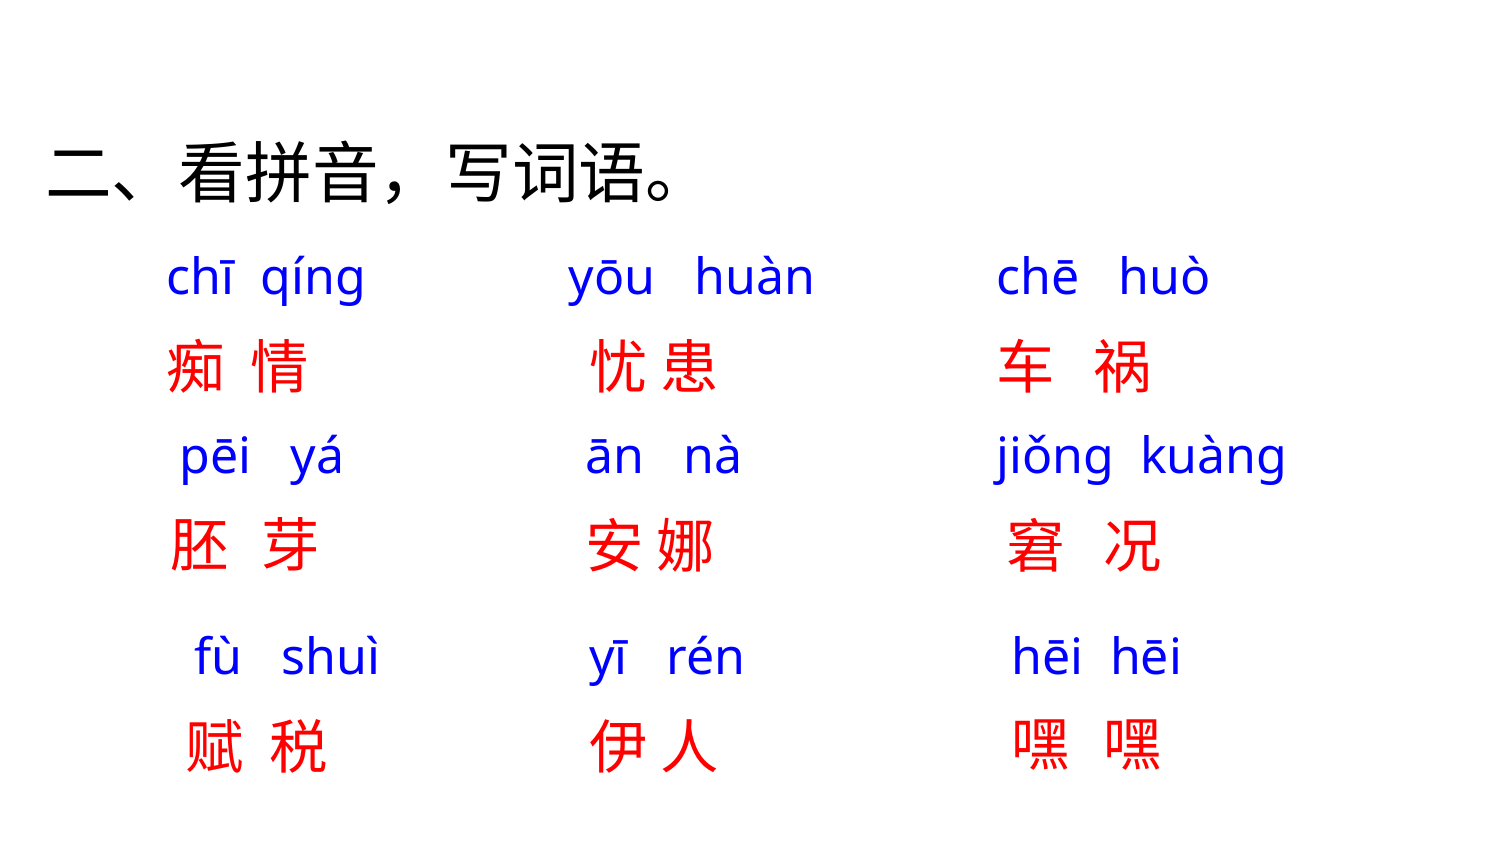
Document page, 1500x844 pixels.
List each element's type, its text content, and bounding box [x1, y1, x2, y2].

text_box 胚 芽 [155, 491, 402, 590]
text_box hēi hēi [997, 617, 1306, 693]
text_box chē huò [981, 237, 1291, 312]
text_box jiǒng kuàng [981, 415, 1321, 491]
text_box 二、看拼音，写词语。 [30, 123, 1116, 218]
text_box ān nà [570, 415, 930, 491]
text_box yōu huàn [554, 237, 864, 312]
text_box fù shuì [167, 617, 477, 693]
text_box chī qíng [151, 237, 461, 312]
text_box pēi yá [151, 415, 461, 491]
text_box 车 祸 [981, 322, 1213, 408]
text_box 赋 税 [170, 702, 402, 788]
text_box 嘿 嘿 [996, 683, 1213, 788]
text_box yī rén [574, 617, 933, 693]
text_box 忧 患 [574, 322, 825, 408]
text_box 安 娜 [570, 501, 802, 587]
text_box 伊 人 [574, 702, 805, 788]
text_box 窘 况 [991, 501, 1256, 587]
text_box 痴 情 [152, 322, 398, 408]
